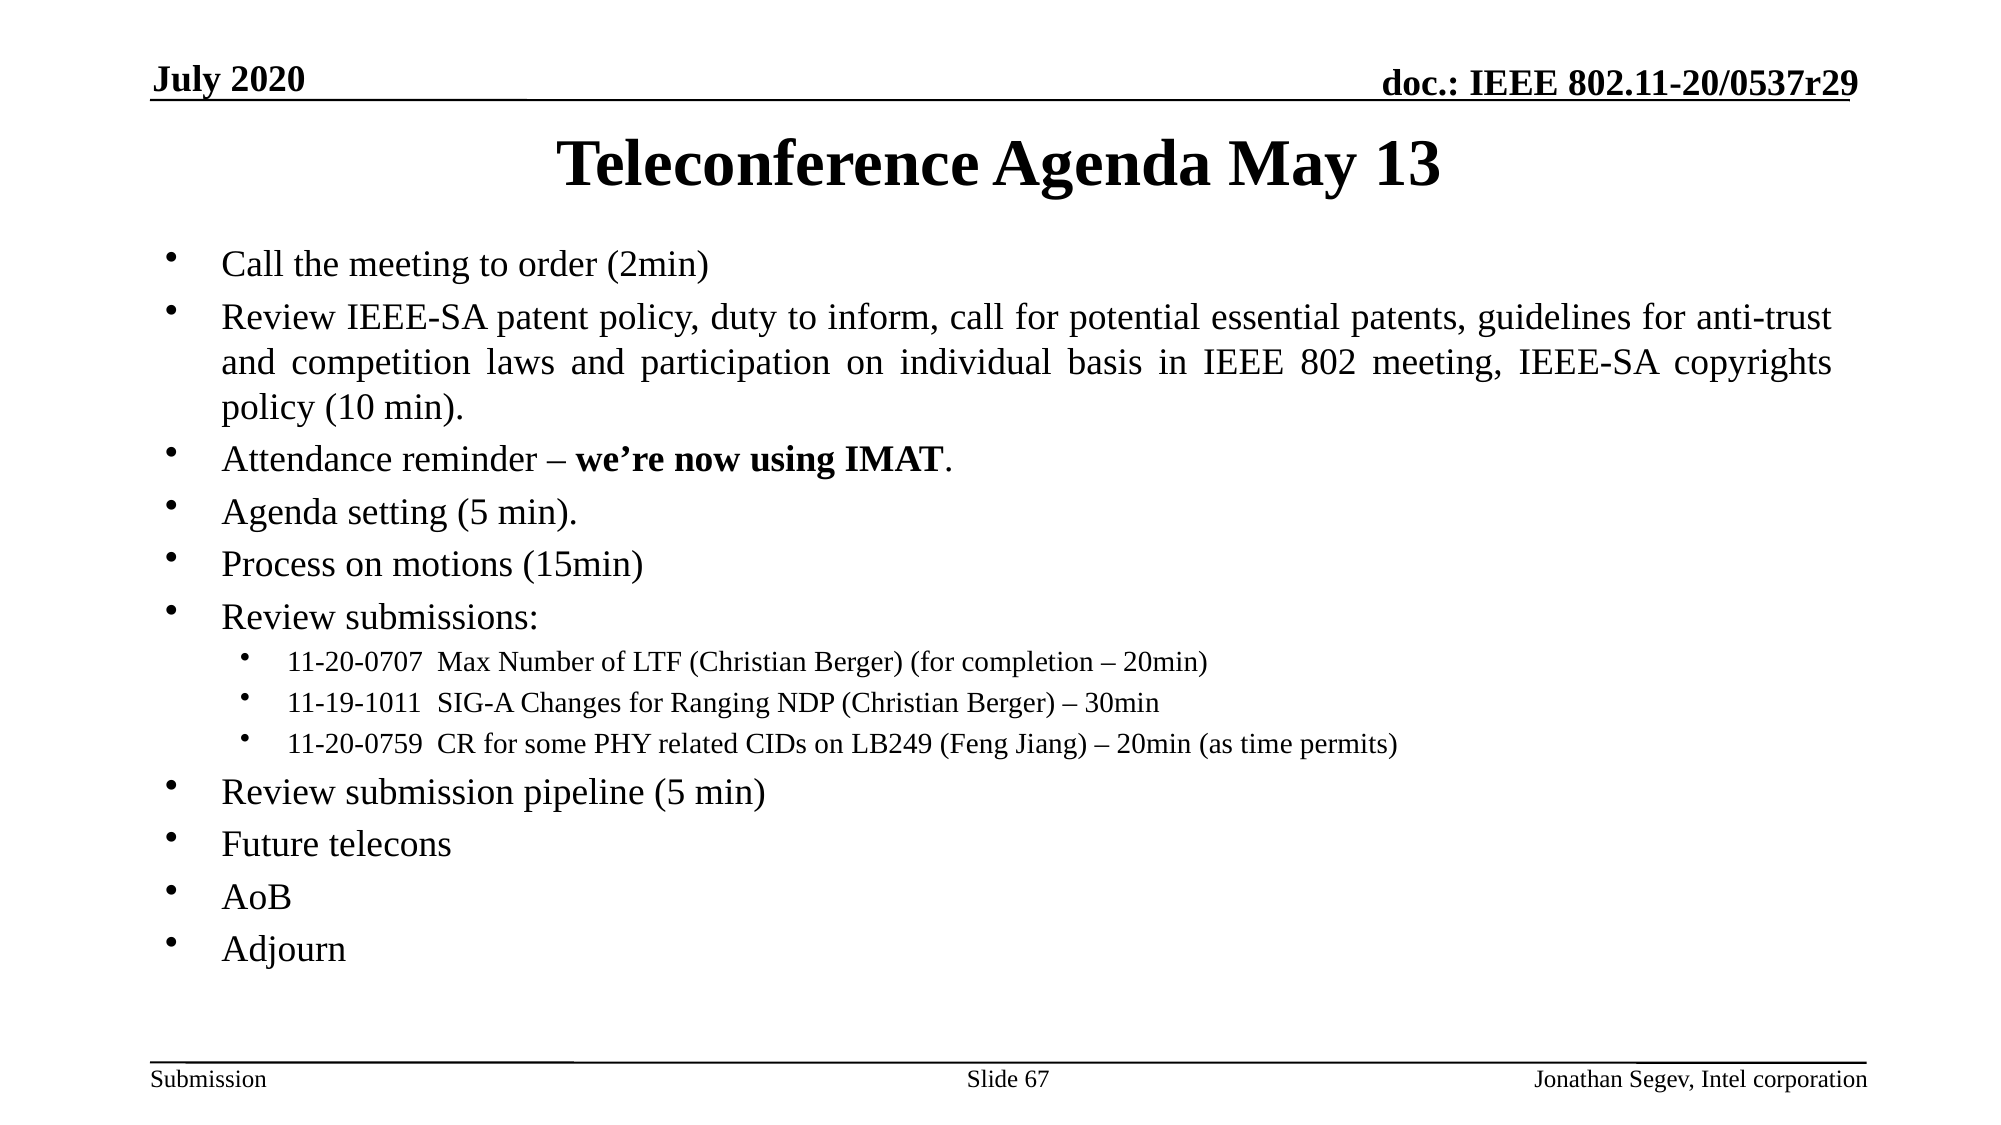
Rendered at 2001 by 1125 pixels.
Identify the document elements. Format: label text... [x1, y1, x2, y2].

slide_number Slide 67 [950, 1061, 1067, 1123]
list Call the meeting to order (2min) Review IEEE-SA patent policy, duty to inform, call for potential essential patents, guidelines for anti-trust and competition laws and participation on individual basis in IEEE 802 meeting, IEEE-SA copyrights policy (10 min). Attendance reminder – we’re now using IMAT. Agenda setting (5 min). Process on motions (15min) Review submissions: 11-20-0707 Max Number of LTF (Christian Berger) (for completion – 20min) 11-19-1011 SIG-A Changes for Ranging NDP (Christian Berger) – 30min 11-20-0759 CR for some PHY related CIDs on LB249 (Feng Jiang) – 20min (as time permits) Review submission pipeline (5 min) Future telecons AoB Adjourn [149, 231, 1850, 1000]
title Teleconference Agenda May 13 [149, 112, 1850, 205]
footer Jonathan Segev, Intel corporation [1171, 1061, 1869, 1093]
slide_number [152, 54, 563, 100]
